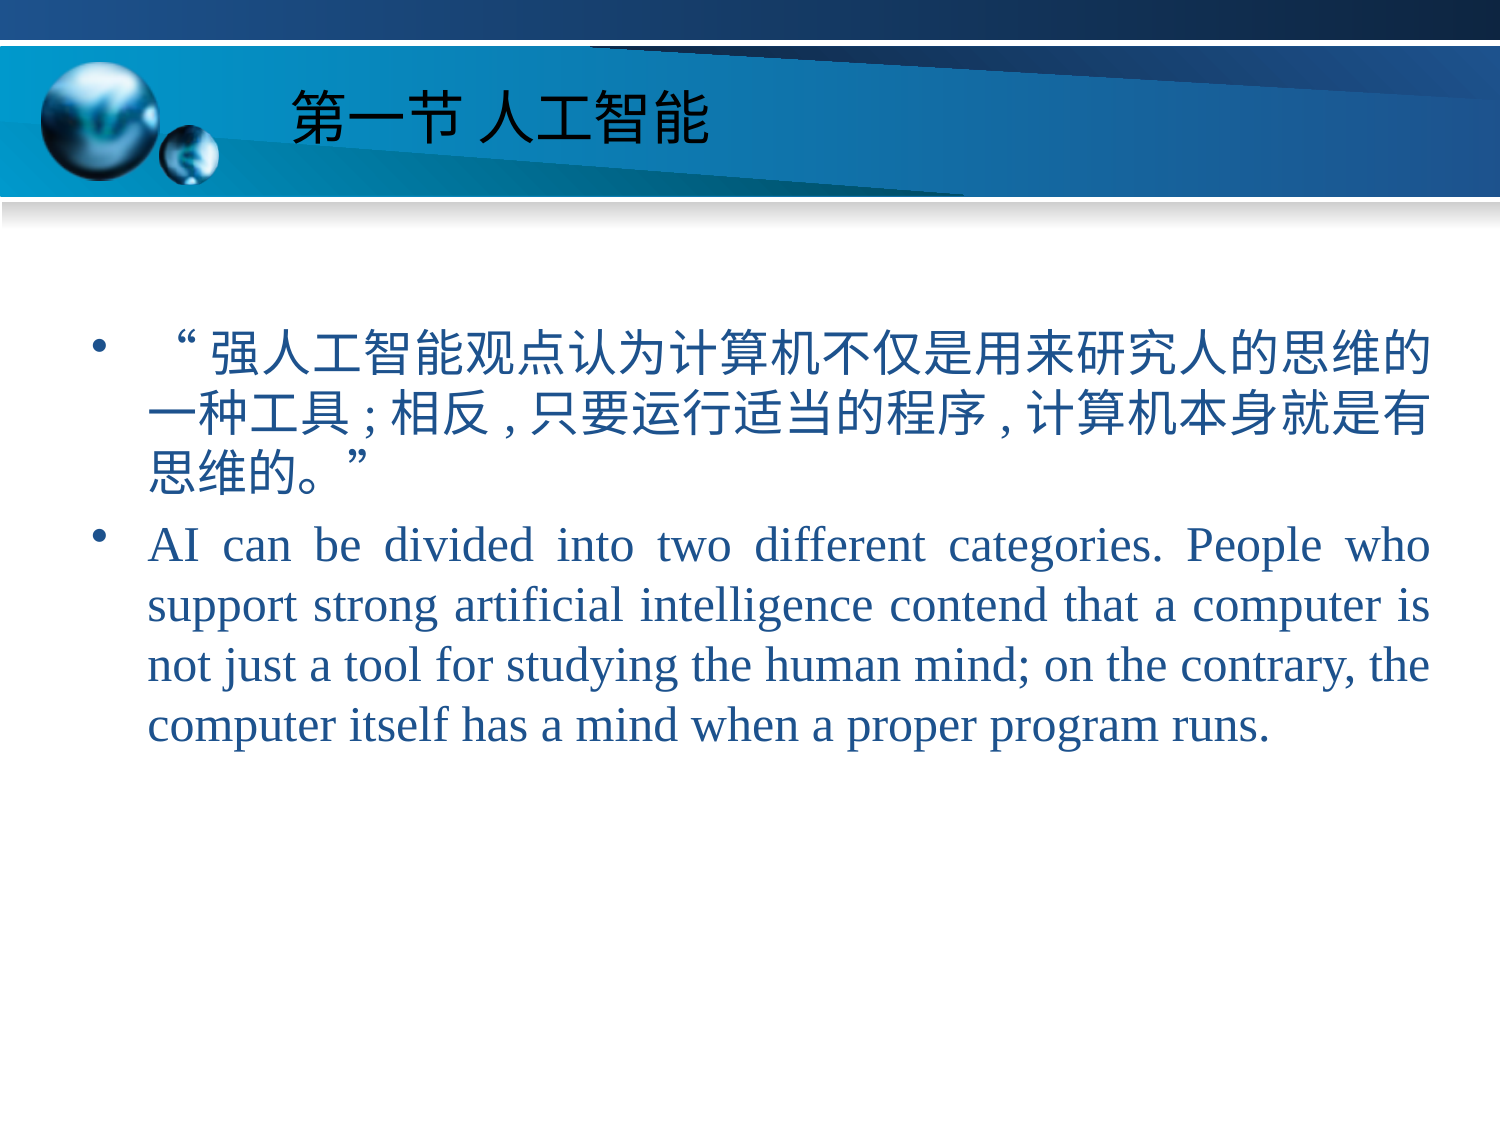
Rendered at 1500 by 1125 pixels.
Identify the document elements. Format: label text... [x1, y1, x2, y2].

picture [42, 63, 159, 180]
title 第一节 人工智能 [274, 44, 1363, 188]
picture [160, 126, 218, 184]
text_box “强人工智能观点认为计算机不仅是用来研究人的思维的一种工具;相反,只要运行适当的程序,计算机本身就是有思维的。” AI can be divided into two different categories. People who support strong artificial intelligence contend that a computer is not just a tool for studying the human mind; on the contrary, the computer itself has a mind when a proper program runs. [76, 314, 1447, 760]
